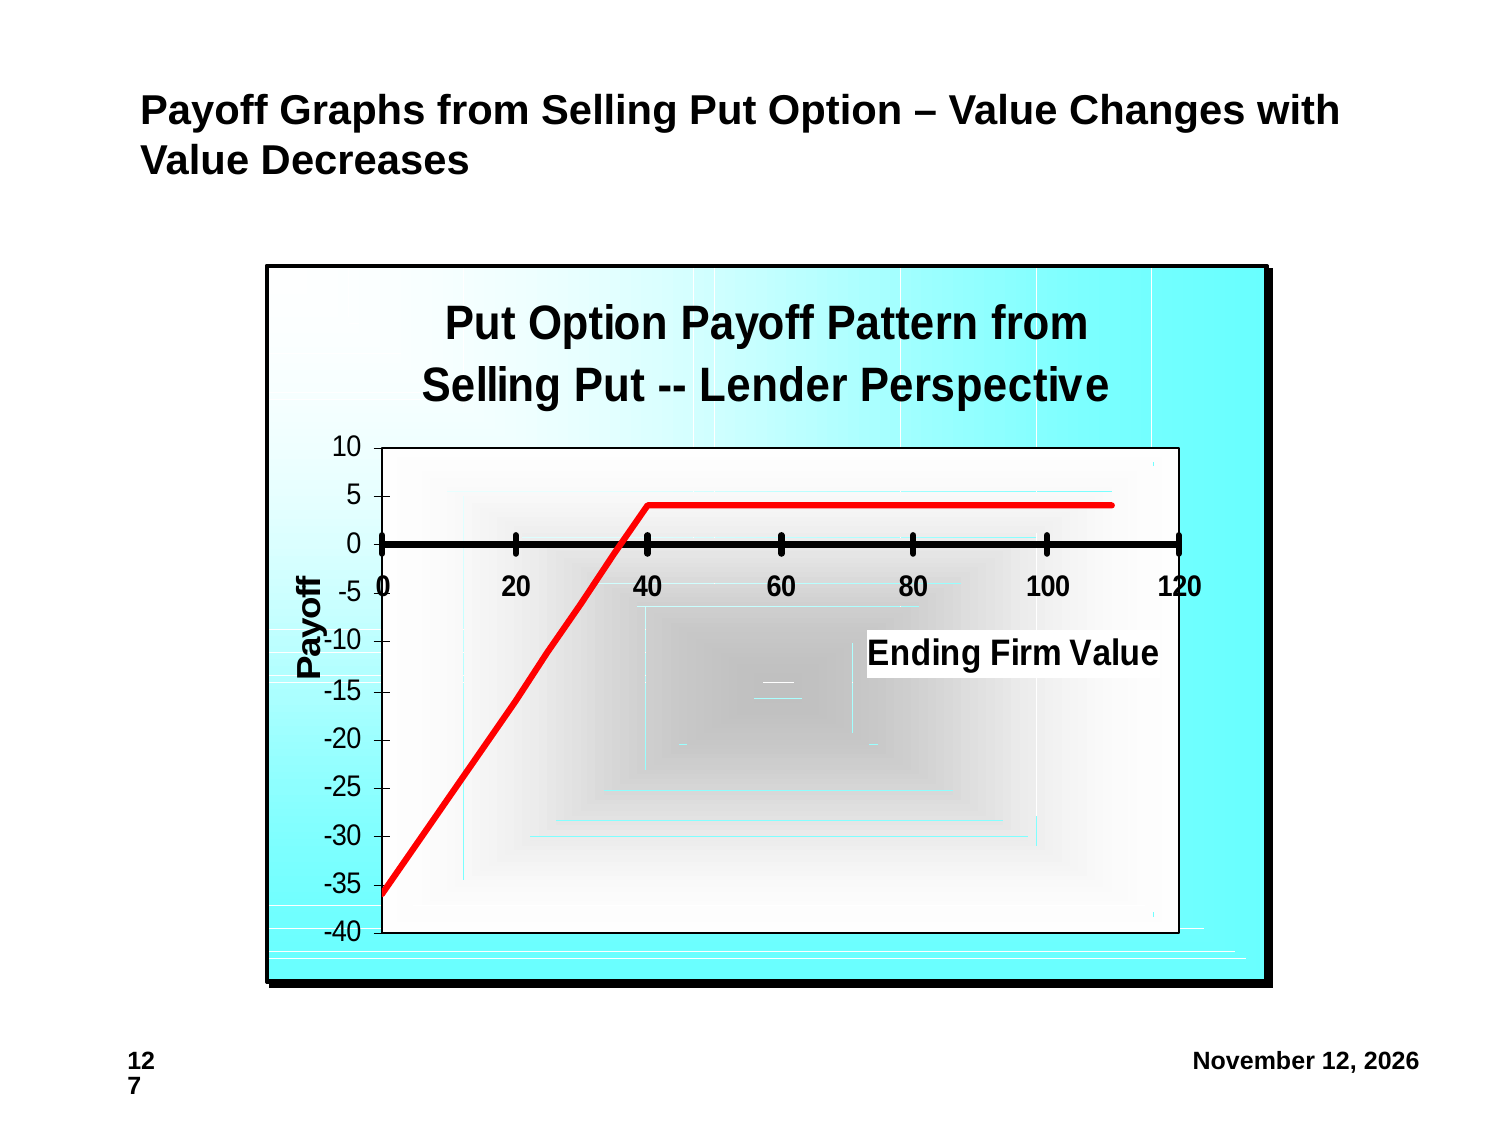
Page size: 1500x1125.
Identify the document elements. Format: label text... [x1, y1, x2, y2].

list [252, 249, 1286, 1001]
title Payoff Graphs from Selling Put Option – Value Changes with Value Decreases [124, 74, 1376, 226]
